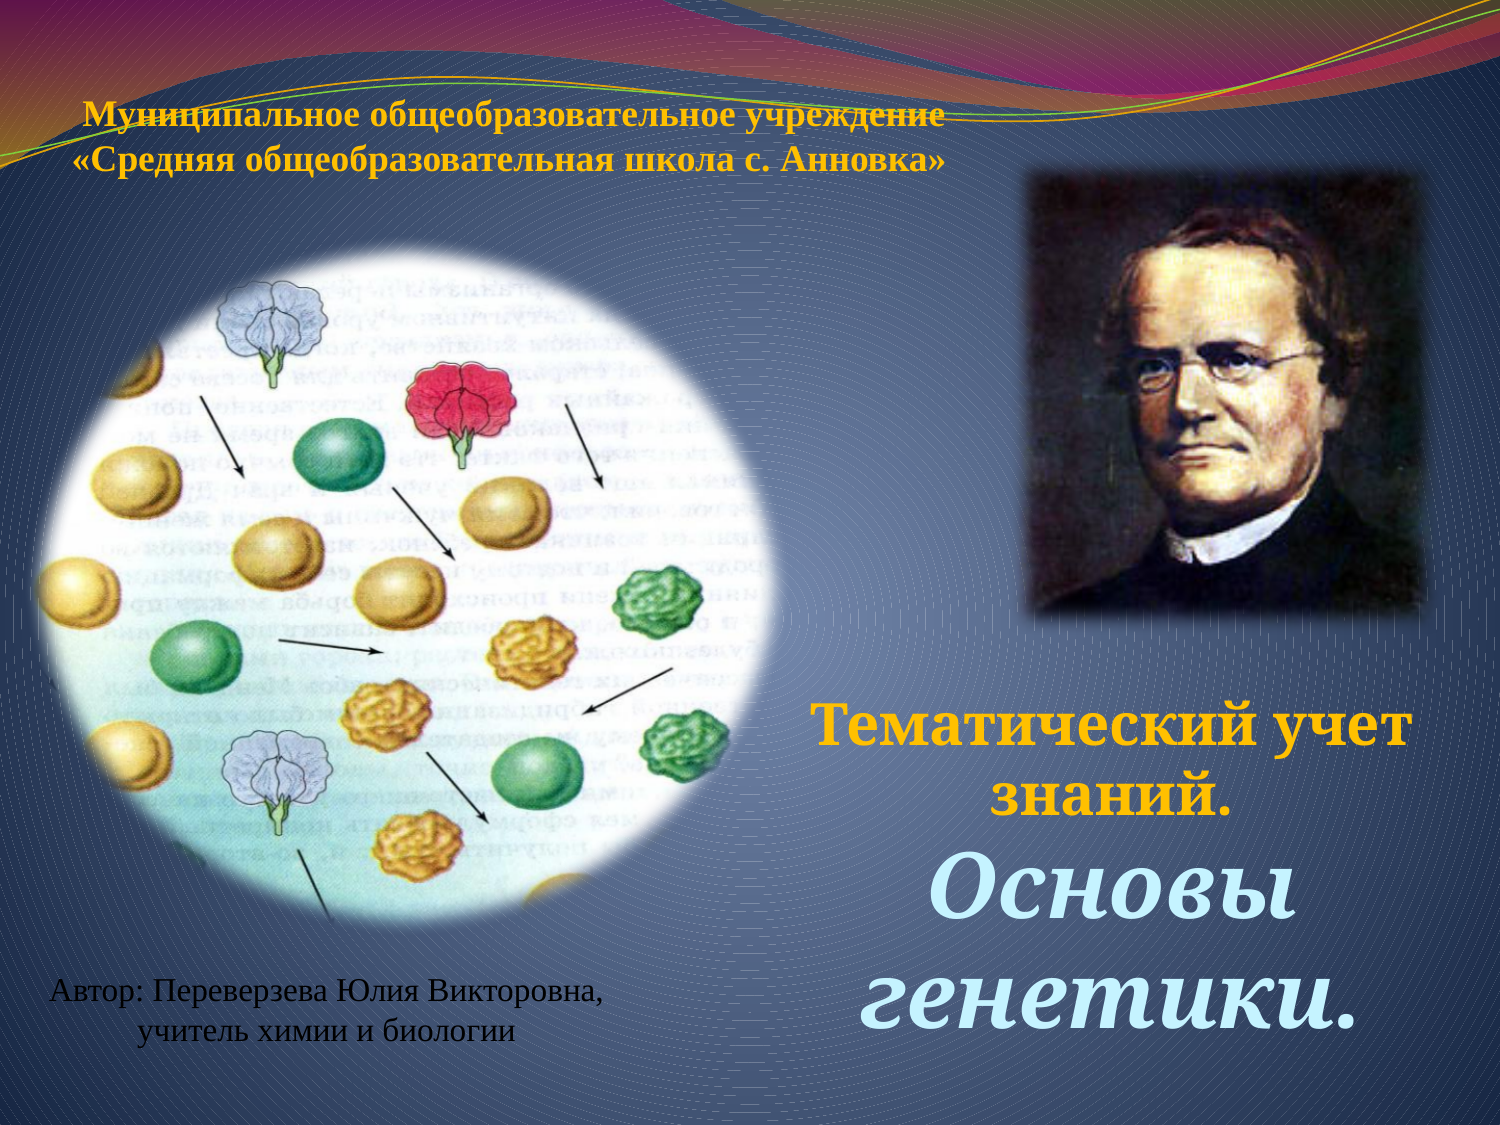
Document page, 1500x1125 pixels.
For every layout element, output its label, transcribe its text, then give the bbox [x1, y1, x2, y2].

text_box Автор: Переверзева Юлия Викторовна, учитель химии и биологии [0, 960, 657, 1043]
subtitle Тематический учет знаний. Основы генетики. [773, 679, 1454, 1079]
picture [55, 201, 760, 971]
picture [44, 562, 49, 608]
picture [1007, 152, 1442, 636]
text_box Муниципальное общеобразовательное учреждение «Средняя общеобразовательная школа с. Анновка» [35, 82, 996, 211]
title [890, 70, 1383, 645]
